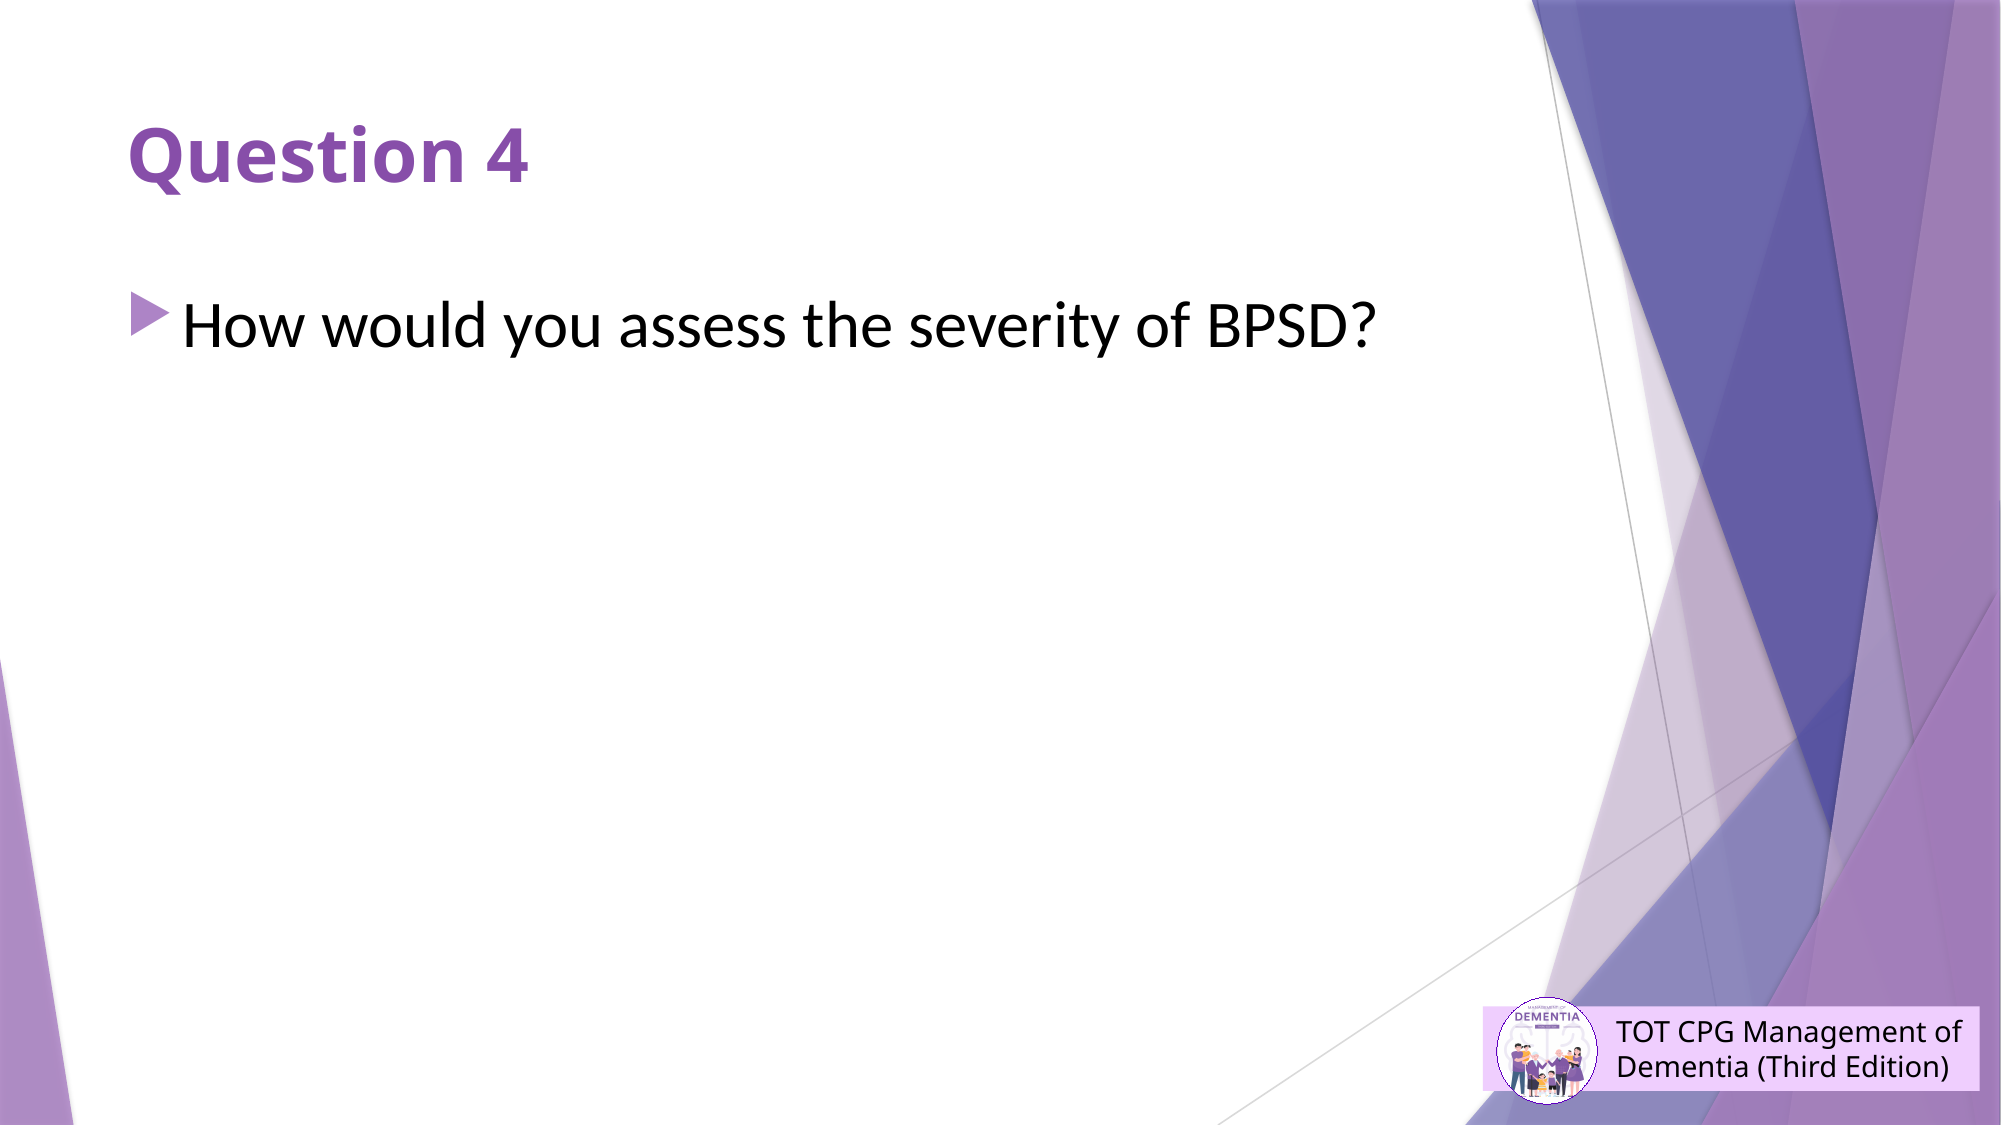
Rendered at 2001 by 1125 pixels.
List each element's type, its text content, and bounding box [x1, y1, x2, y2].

slide_number 14 [1409, 991, 1522, 1051]
list How would you assess the severity of BPSD? [111, 273, 1563, 1055]
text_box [1482, 996, 1981, 1105]
title Question 4 [111, 99, 1522, 273]
